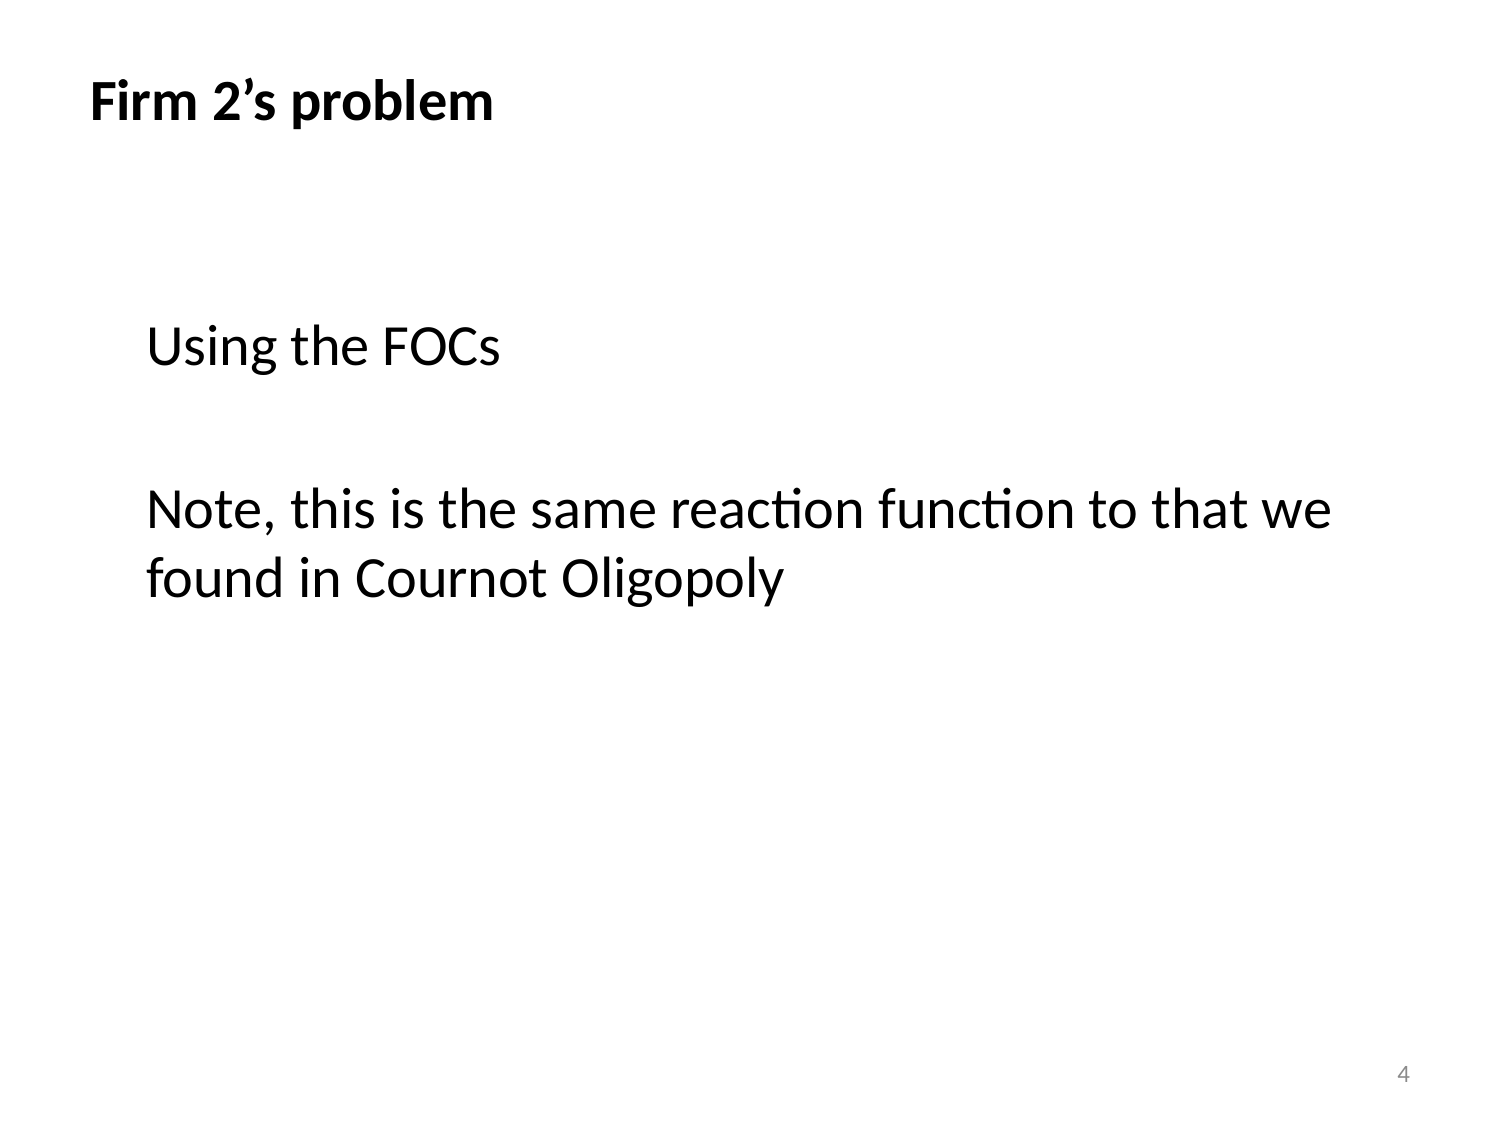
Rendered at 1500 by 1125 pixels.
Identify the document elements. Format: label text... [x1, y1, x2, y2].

slide_number 4 [1074, 1042, 1425, 1103]
